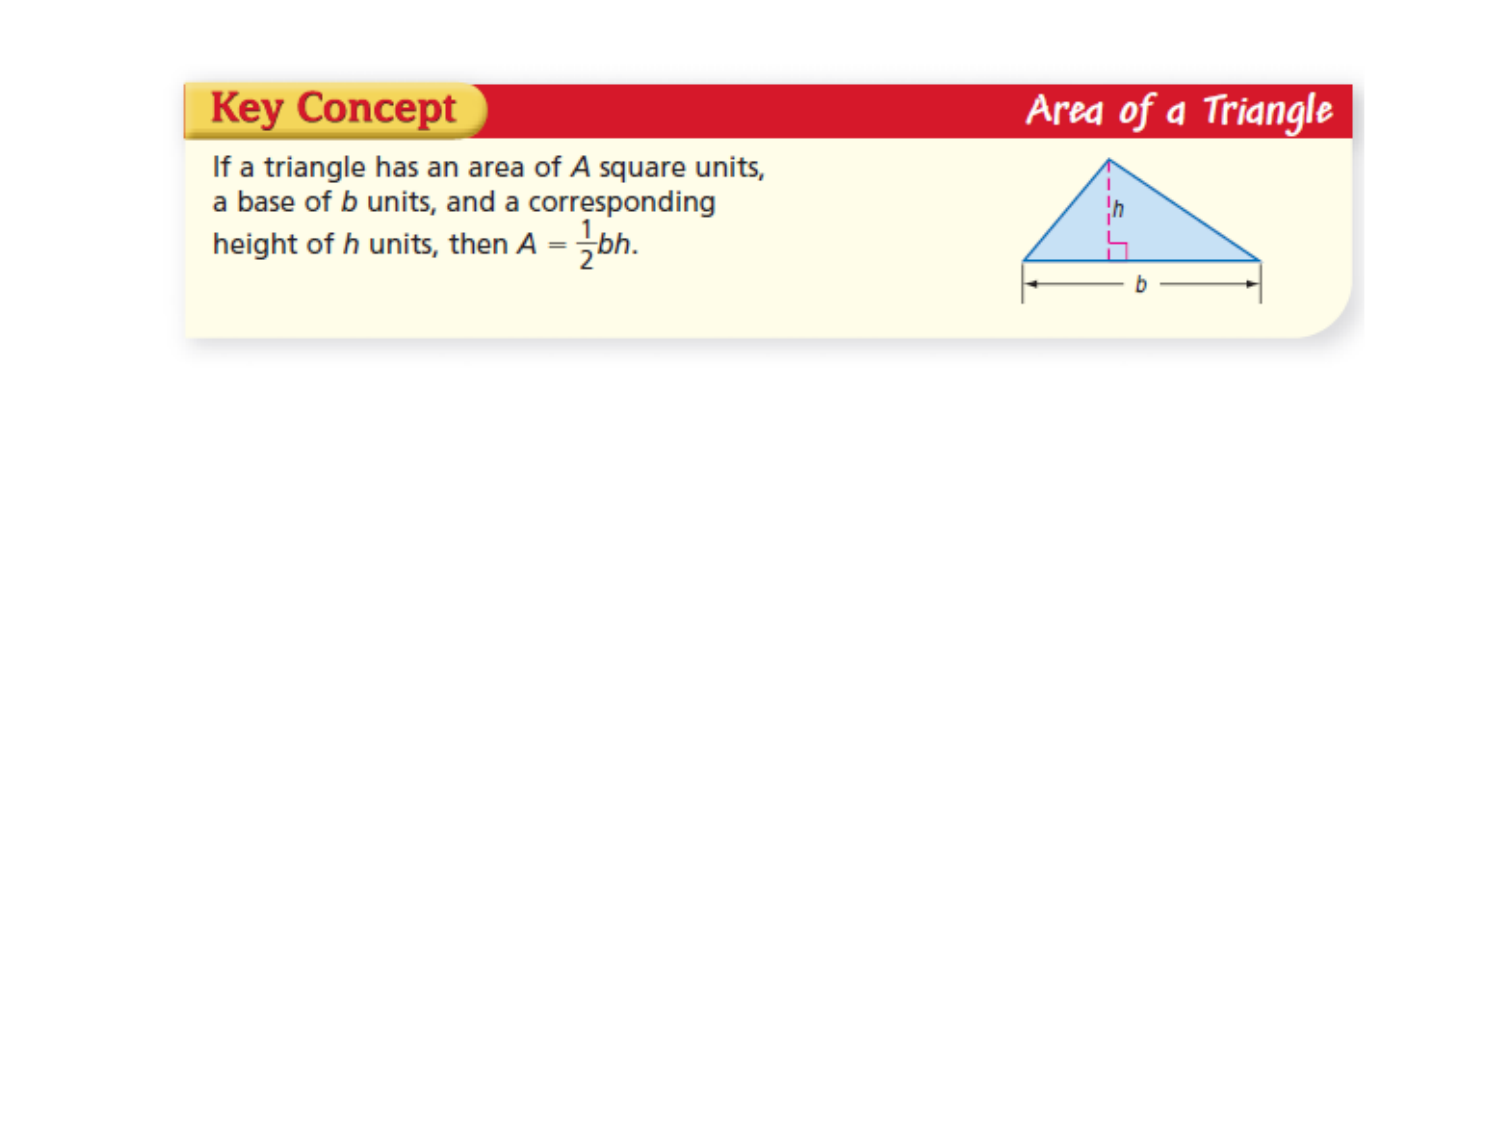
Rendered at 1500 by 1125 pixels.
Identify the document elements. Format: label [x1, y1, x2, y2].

list [162, 62, 1365, 376]
